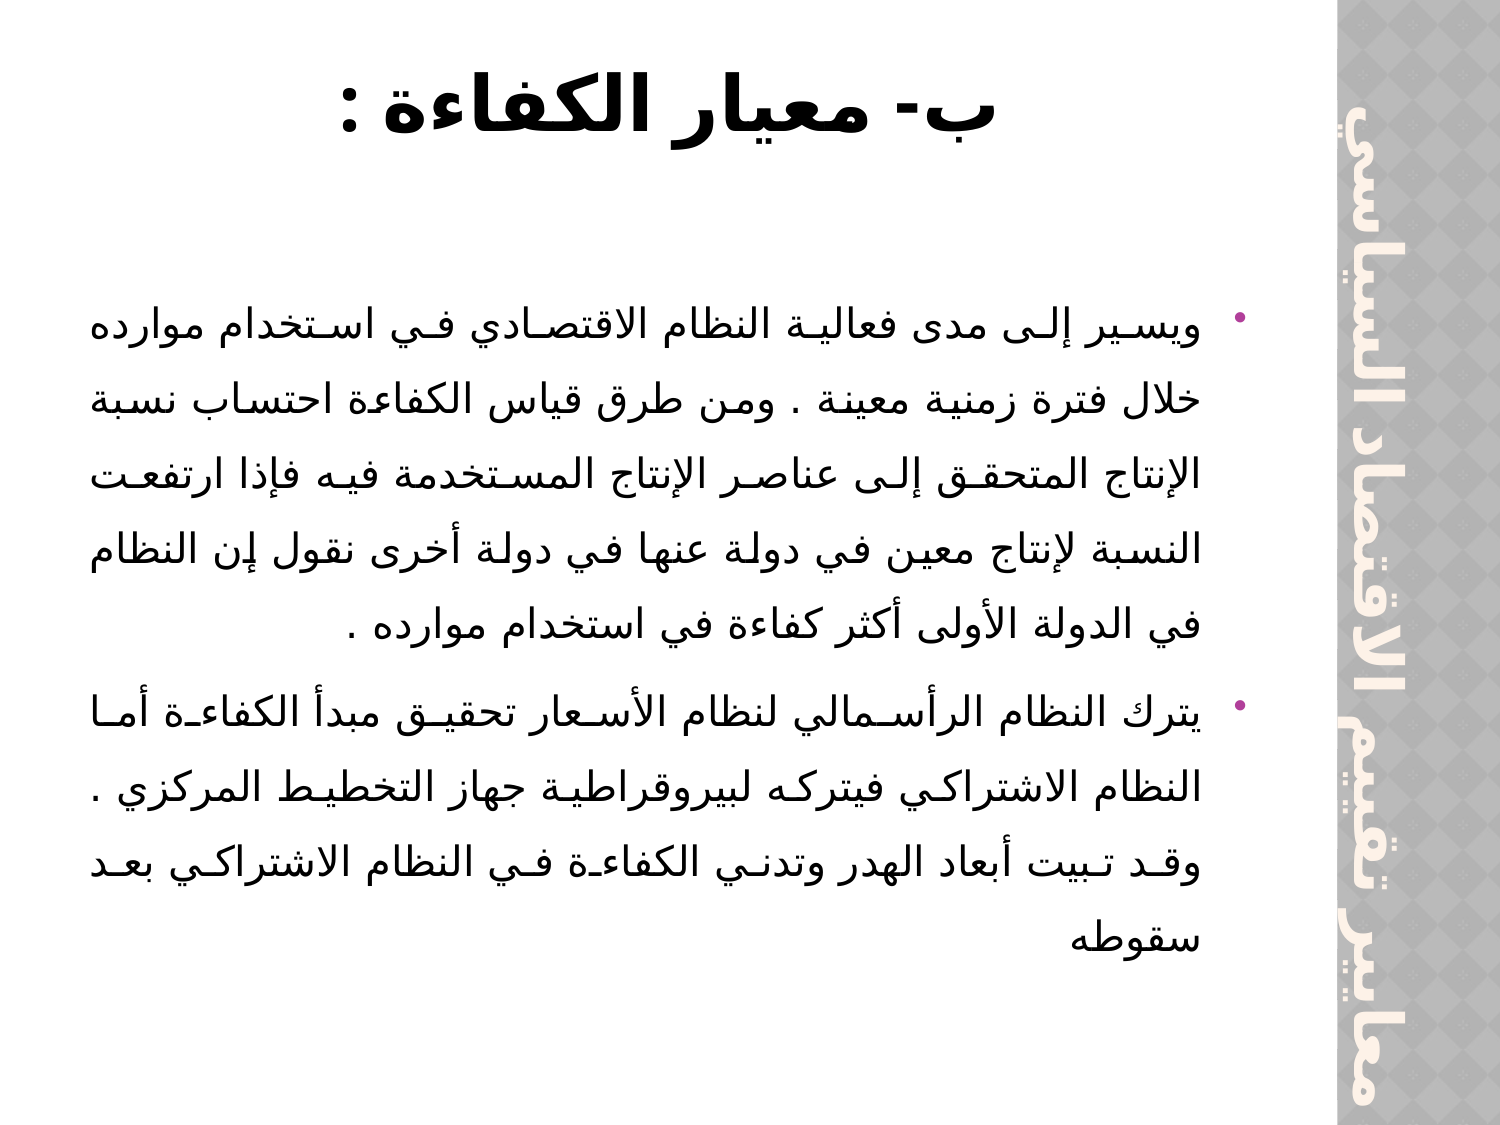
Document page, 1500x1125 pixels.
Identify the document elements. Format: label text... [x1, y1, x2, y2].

list ويسير إلى مدى فعالية النظام الاقتصادي في استخدام موارده خلال فترة زمنية معينة . ومن طرق قياس الكفاءة احتساب نسبة الإنتاج المتحقق إلى عناصر الإنتاج المستخدمة فيه فإذا ارتفعت النسبة لإنتاج معين في دولة عنها في دولة أخرى نقول إن النظام في الدولة الأولى أكثر كفاءة في استخدام موارده . يترك النظام الرأسمالي لنظام الأسعار تحقيق مبدأ الكفاءة أما النظام الاشتراكي فيتركه لبيروقراطية جهاز التخطيط المركزي . وقد تبيت أبعاد الهدر وتدني الكفاءة في النظام الاشتراكي بعد سقوطه [75, 264, 1263, 1059]
text_box معايير تقييم الاقتصاد السياسي [1340, 89, 1500, 1125]
title ب- معيار الكفاءة : [75, 52, 1263, 240]
